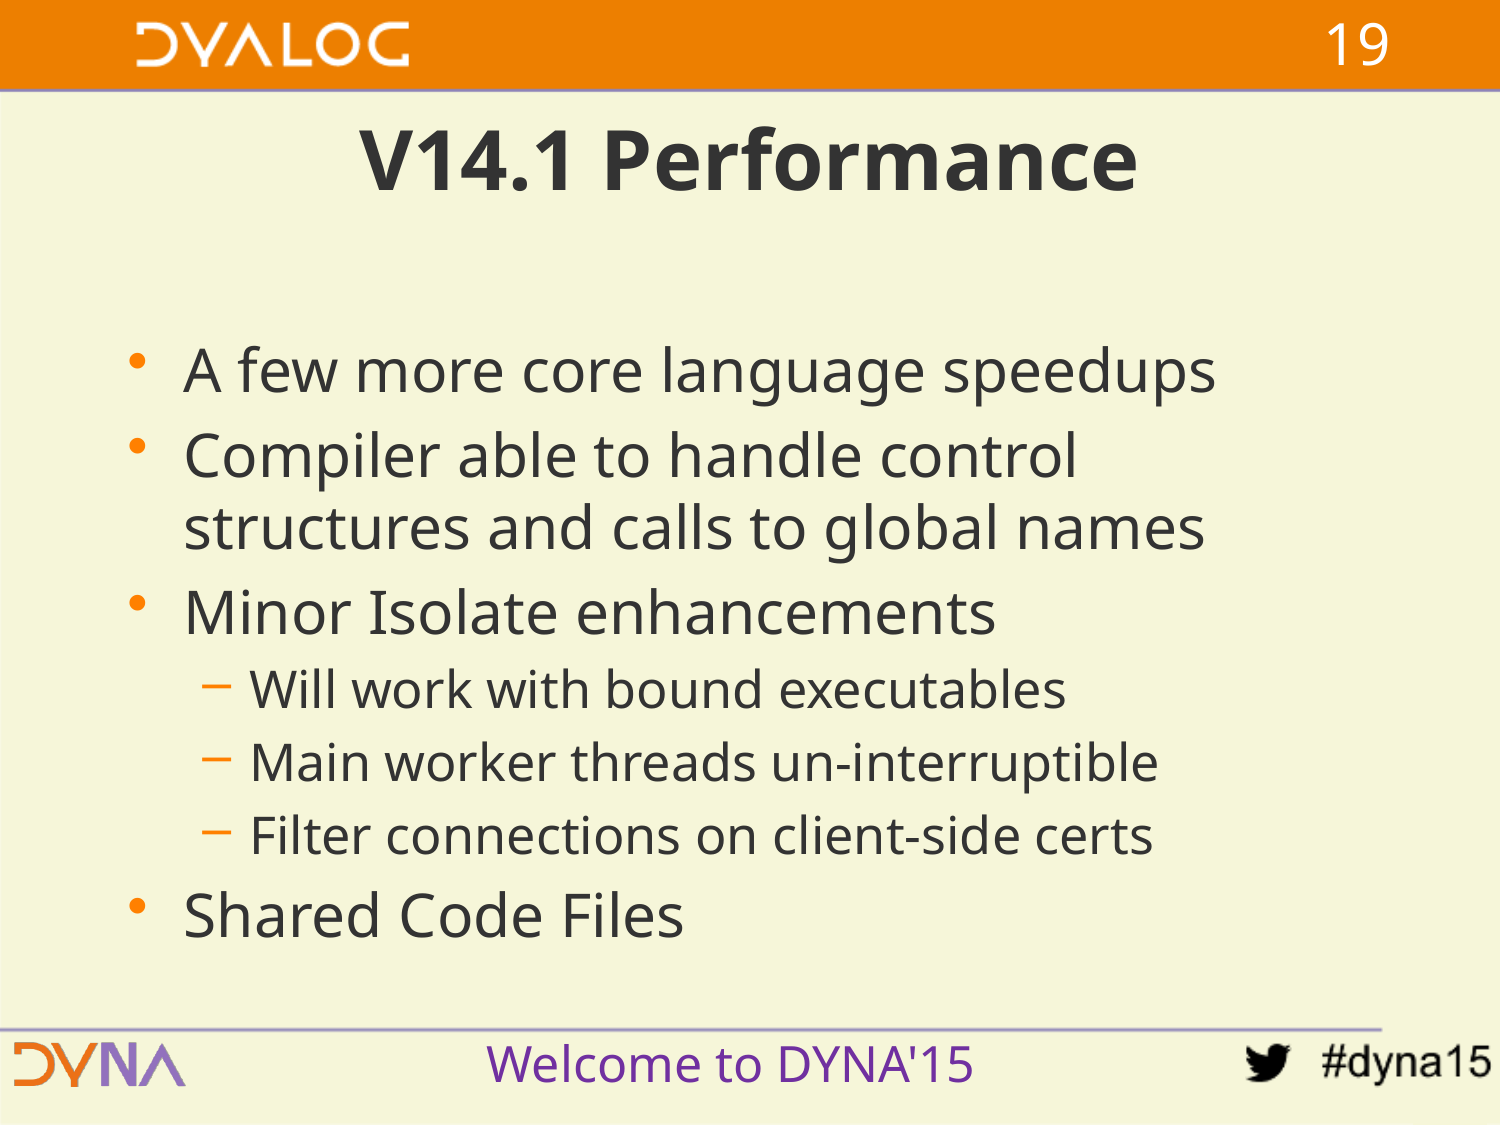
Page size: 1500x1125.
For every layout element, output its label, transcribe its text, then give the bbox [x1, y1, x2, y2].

list A few more core language speedups Compiler able to handle control structures and calls to global names Minor Isolate enhancements Will work with bound executables Main worker threads un-interruptible Filter connections on client-side certs Shared Code Files [112, 324, 1388, 1000]
picture [0, 0, 1500, 1125]
slide_number 18 [1299, 0, 1406, 75]
title V14.1 Performance [112, 99, 1388, 288]
footer Welcome to DYNA'15 [249, 1025, 1213, 1100]
